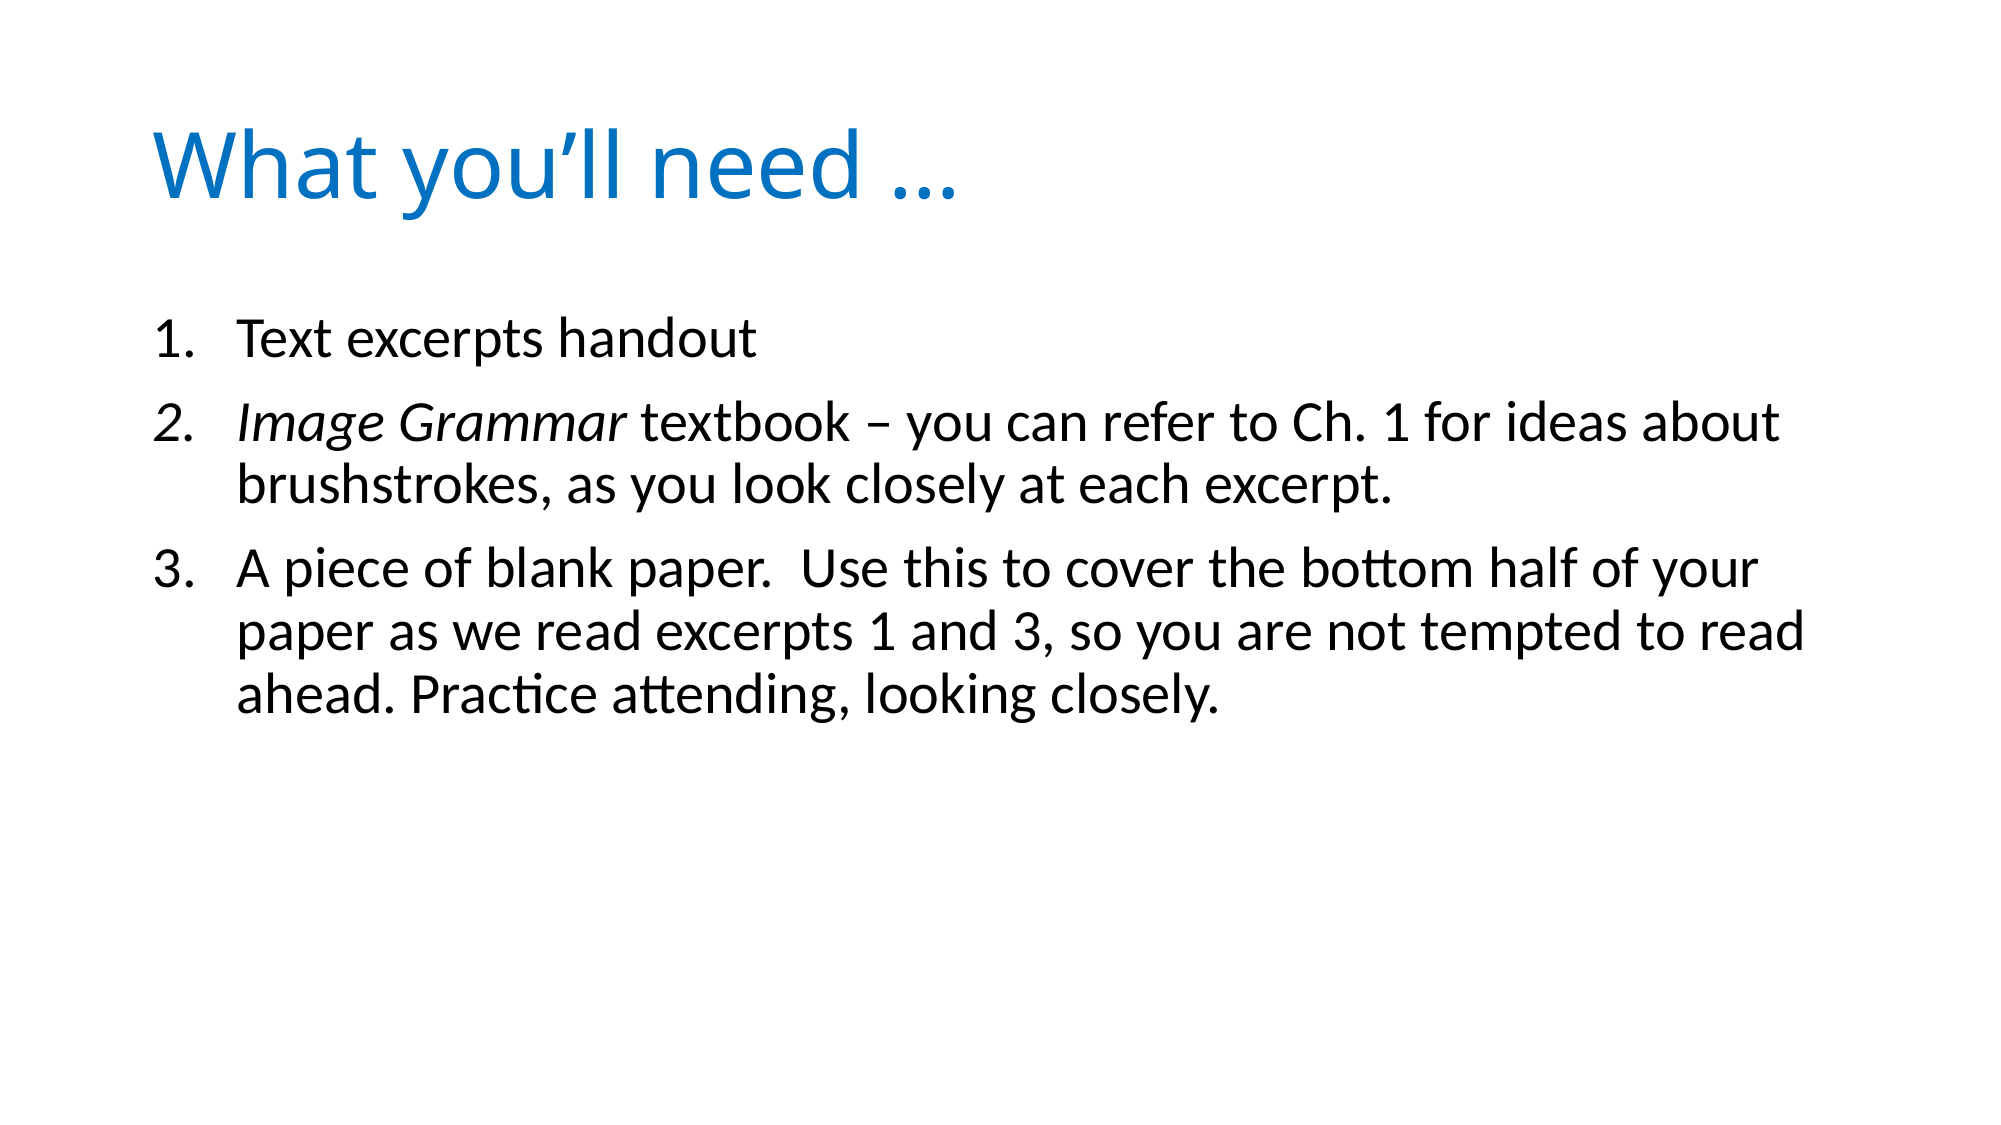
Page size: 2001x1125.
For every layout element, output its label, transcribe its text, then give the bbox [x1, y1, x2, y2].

title What you’ll need … [137, 59, 1863, 278]
list Text excerpts handout Image Grammar textbook – you can refer to Ch. 1 for ideas about brushstrokes, as you look closely at each excerpt. A piece of blank paper. Use this to cover the bottom half of your paper as we read excerpts 1 and 3, so you are not tempted to read ahead. Practice attending, looking closely. [137, 299, 1863, 1014]
